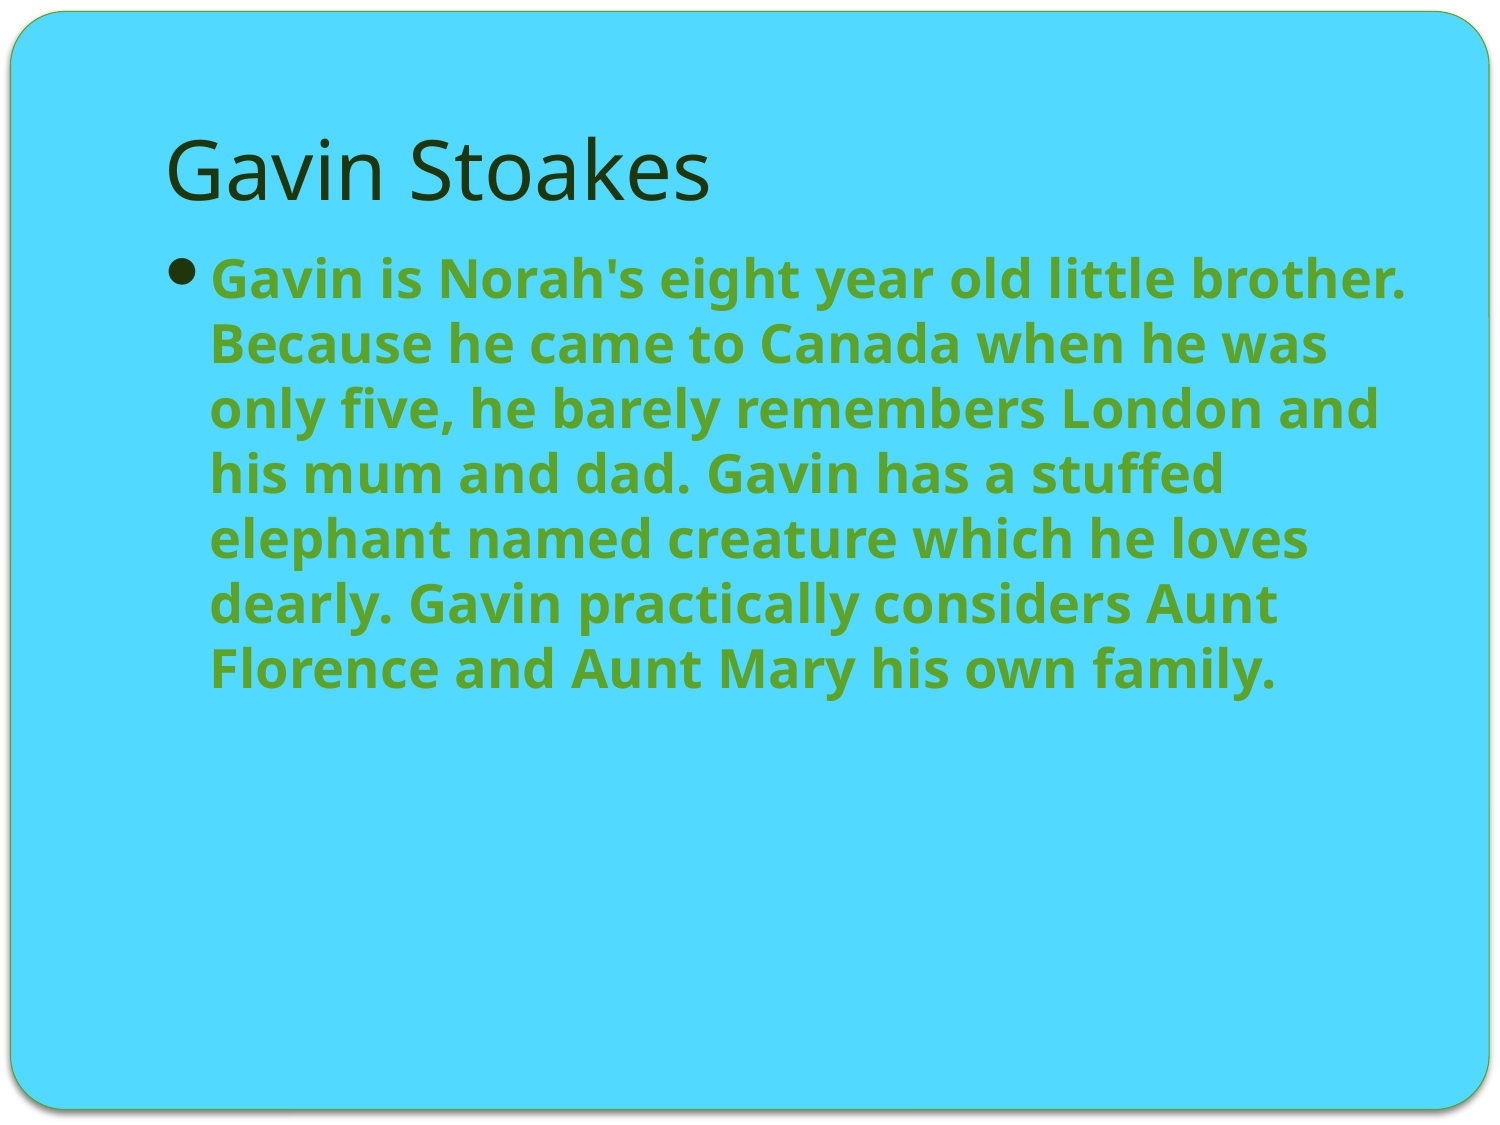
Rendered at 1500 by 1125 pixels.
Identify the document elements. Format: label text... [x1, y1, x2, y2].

title Gavin Stoakes [150, 45, 1425, 233]
list Gavin is Norah's eight year old little brother. Because he came to Canada when he was only five, he barely remembers London and his mum and dad. Gavin has a stuffed elephant named creature which he loves dearly. Gavin practically considers Aunt Florence and Aunt Mary his own family. [150, 237, 1425, 988]
